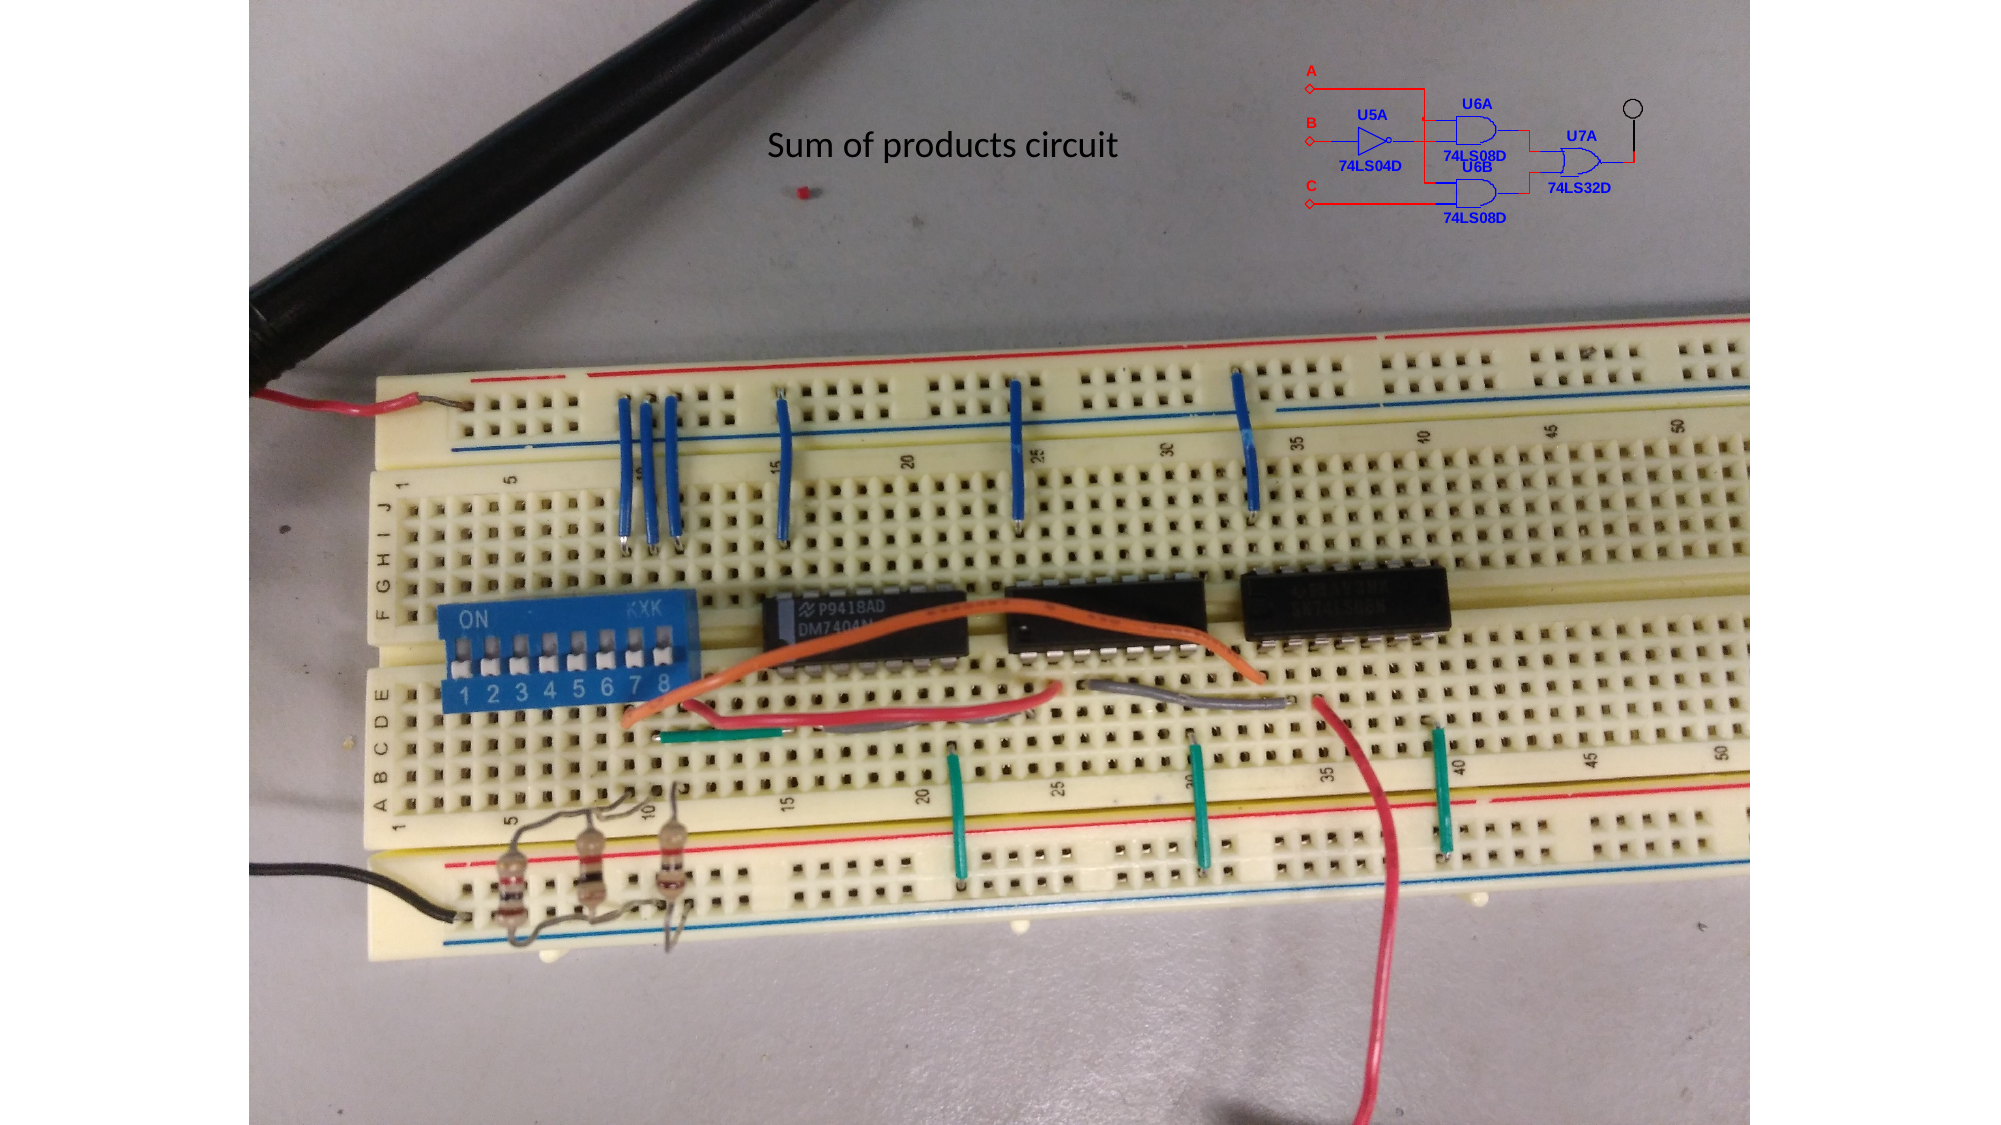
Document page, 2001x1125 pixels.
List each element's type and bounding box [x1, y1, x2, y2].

picture [1301, 59, 1657, 230]
list [249, 0, 1750, 1125]
